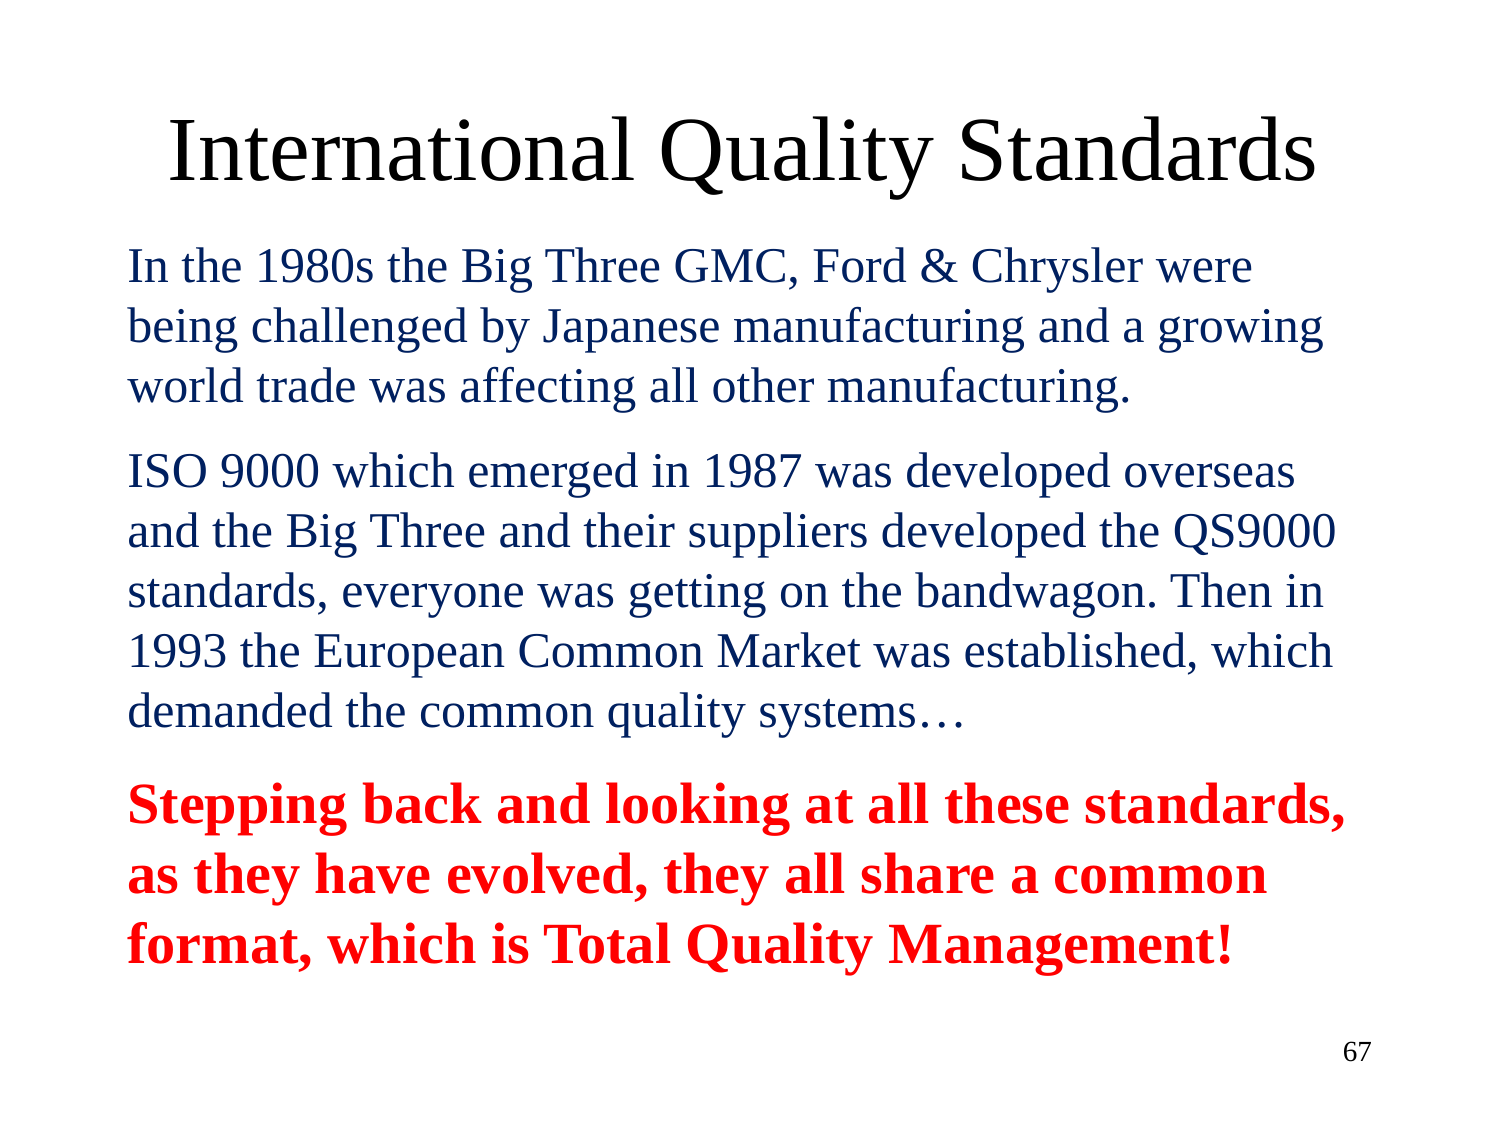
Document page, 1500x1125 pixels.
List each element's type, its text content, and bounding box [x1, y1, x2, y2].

slide_number 67 [1074, 1043, 1388, 1100]
text_box In the 1980s the Big Three GMC, Ford & Chrysler were being challenged by Japanese manufacturing and a growing world trade was affecting all other manufacturing. ISO 9000 which emerged in 1987 was developed overseas and the Big Three and their suppliers developed the QS9000 standards, everyone was getting on the bandwagon. Then in 1993 the European Common Market was established, which demanded the common quality systems… Stepping back and looking at all these standards, as they have evolved, they all share a common format, which is Total Quality Management! [112, 224, 1388, 1043]
title International Quality Standards [106, 50, 1382, 238]
